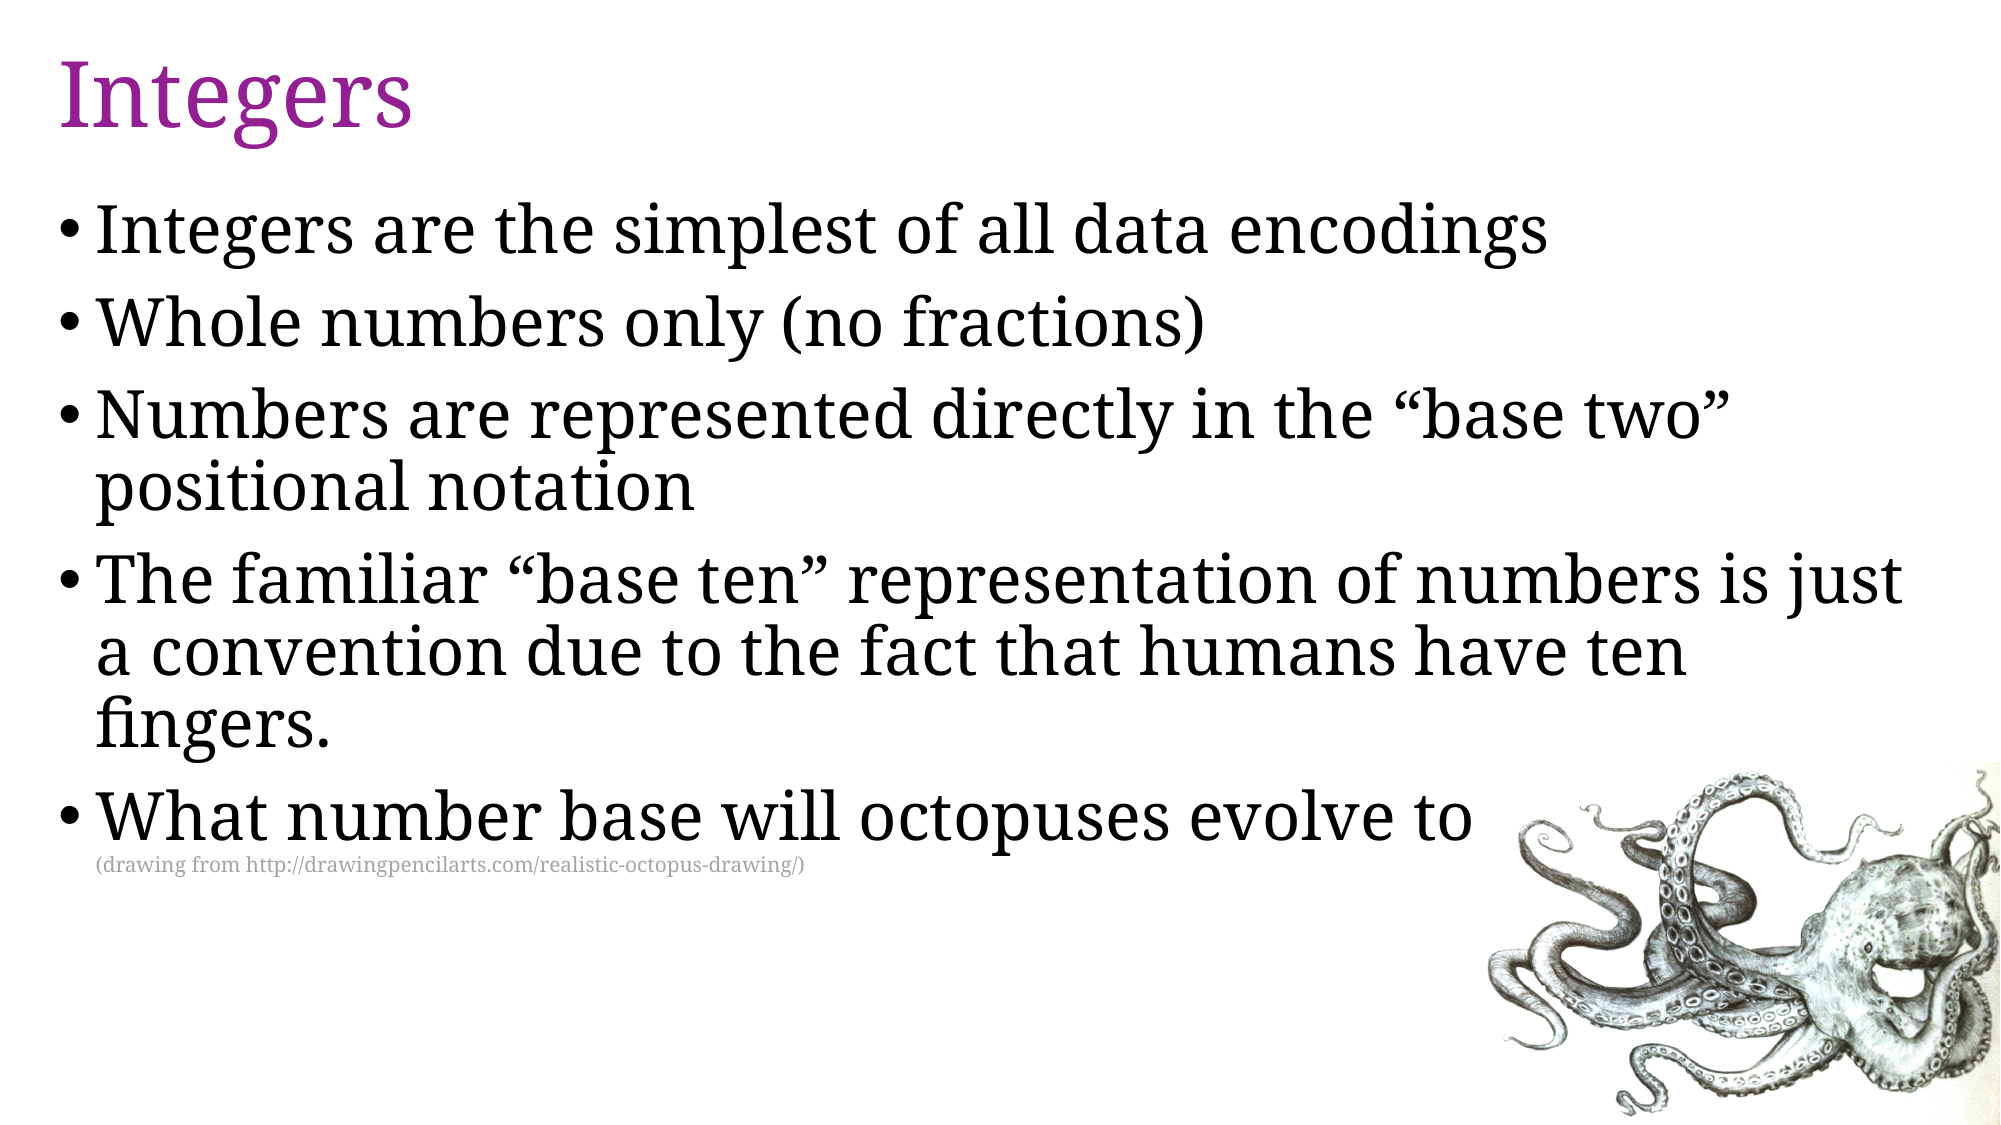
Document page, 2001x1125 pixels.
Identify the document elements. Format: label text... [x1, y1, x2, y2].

title Integers [43, 25, 1953, 171]
picture [1480, 762, 2000, 1125]
list Integers are the simplest of all data encodings Whole numbers only (no fractions) Numbers are represented directly in the “base two” positional notation The familiar “base ten” representation of numbers is just a convention due to the fact that humans have ten fingers. What number base will octopuses evolve to use? (drawing from http://drawingpencilarts.com/realistic-octopus-drawing/) [43, 188, 1953, 1106]
